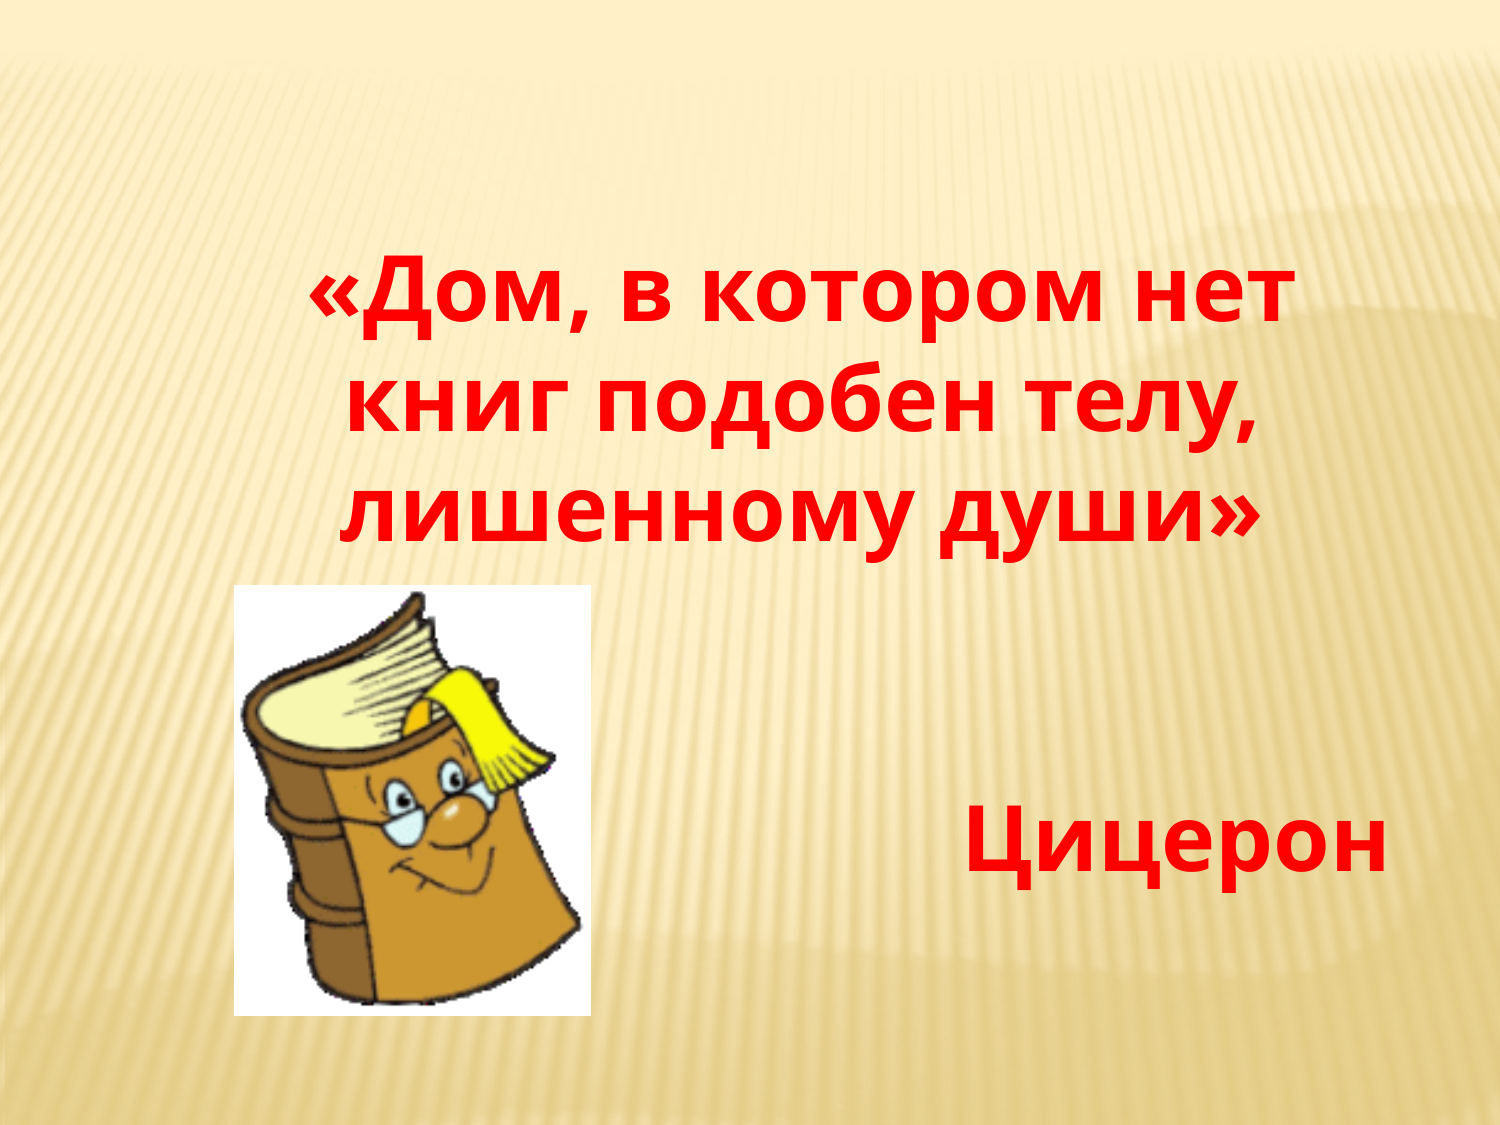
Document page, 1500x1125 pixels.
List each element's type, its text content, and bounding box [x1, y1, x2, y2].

text_box «Дом, в котором нет книг подобен телу, лишенному души» Цицерон [199, 222, 1407, 898]
picture [234, 585, 591, 1016]
